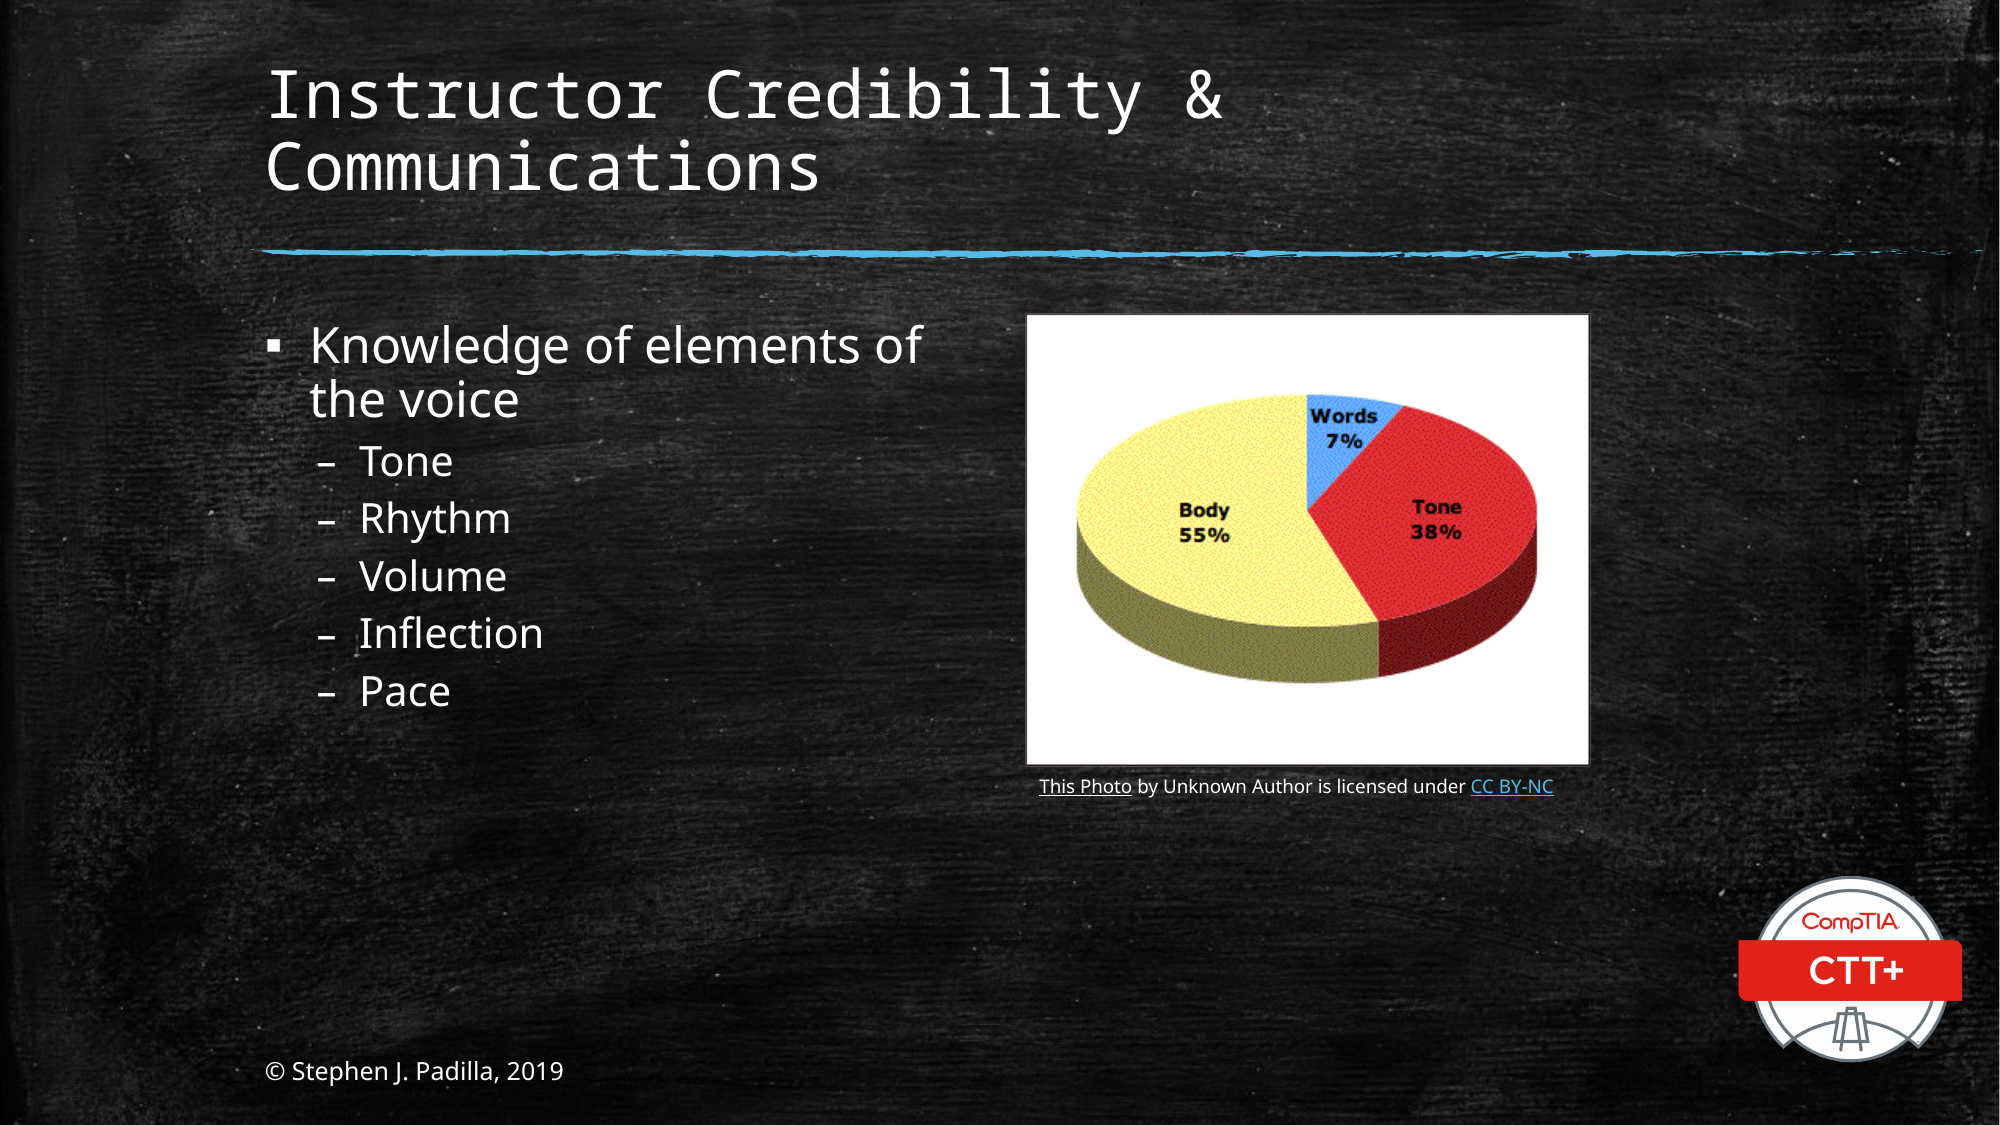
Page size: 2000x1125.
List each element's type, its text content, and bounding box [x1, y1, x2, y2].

list Knowledge of elements of the voice Tone Rhythm Volume Inflection Pace [249, 312, 975, 1013]
text_box This Photo by Unknown Author is licensed under CC BY-NC [1024, 768, 1592, 808]
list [1024, 312, 1592, 768]
footer © Stephen J. Padilla, 2019 [249, 1050, 1288, 1096]
picture [1699, 824, 2000, 1125]
title Instructor Credibility & Communications [249, 45, 1750, 213]
